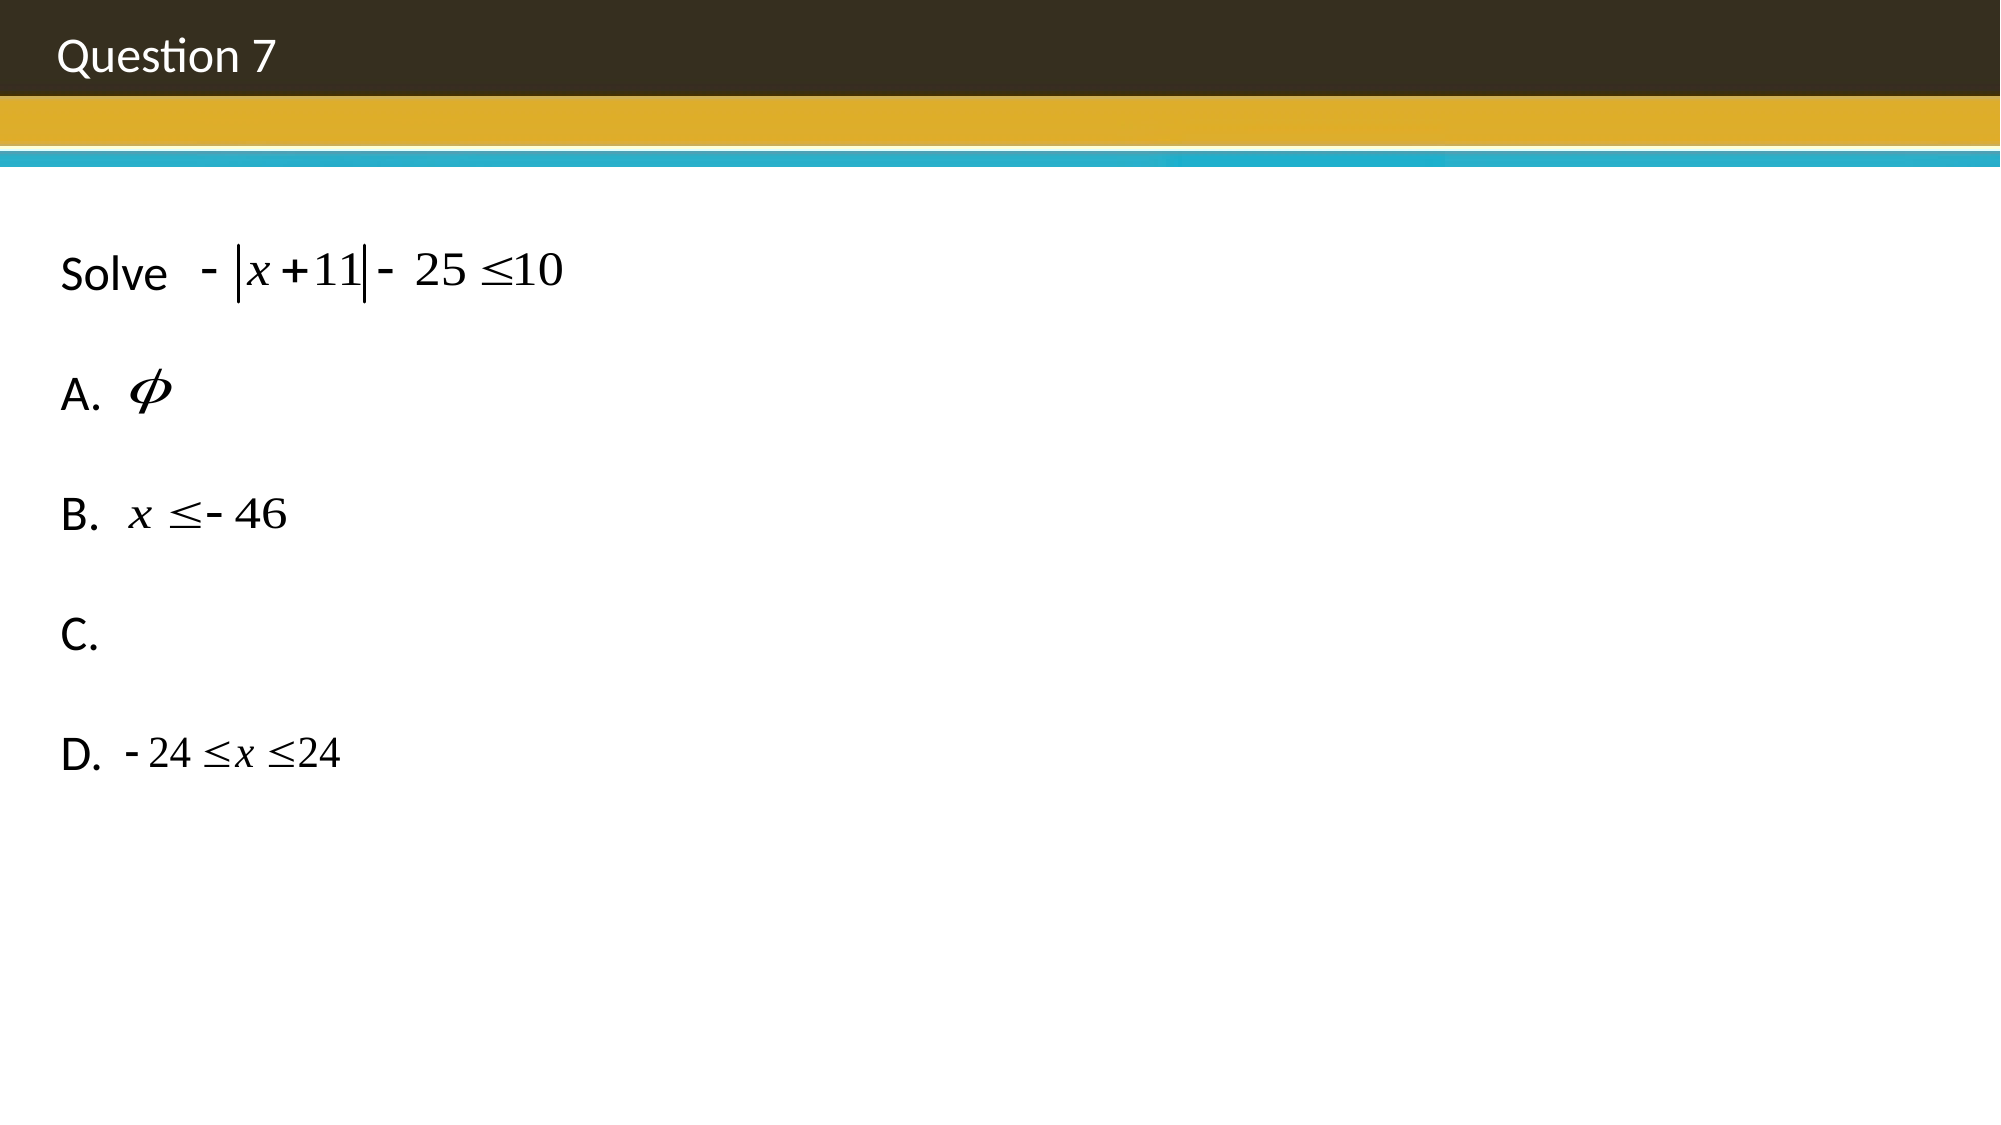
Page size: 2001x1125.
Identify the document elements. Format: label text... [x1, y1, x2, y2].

picture [0, 0, 2000, 167]
picture [118, 354, 189, 425]
picture [118, 487, 295, 540]
picture [192, 233, 571, 314]
text_box Question 7 [41, 14, 293, 90]
picture [118, 726, 348, 779]
